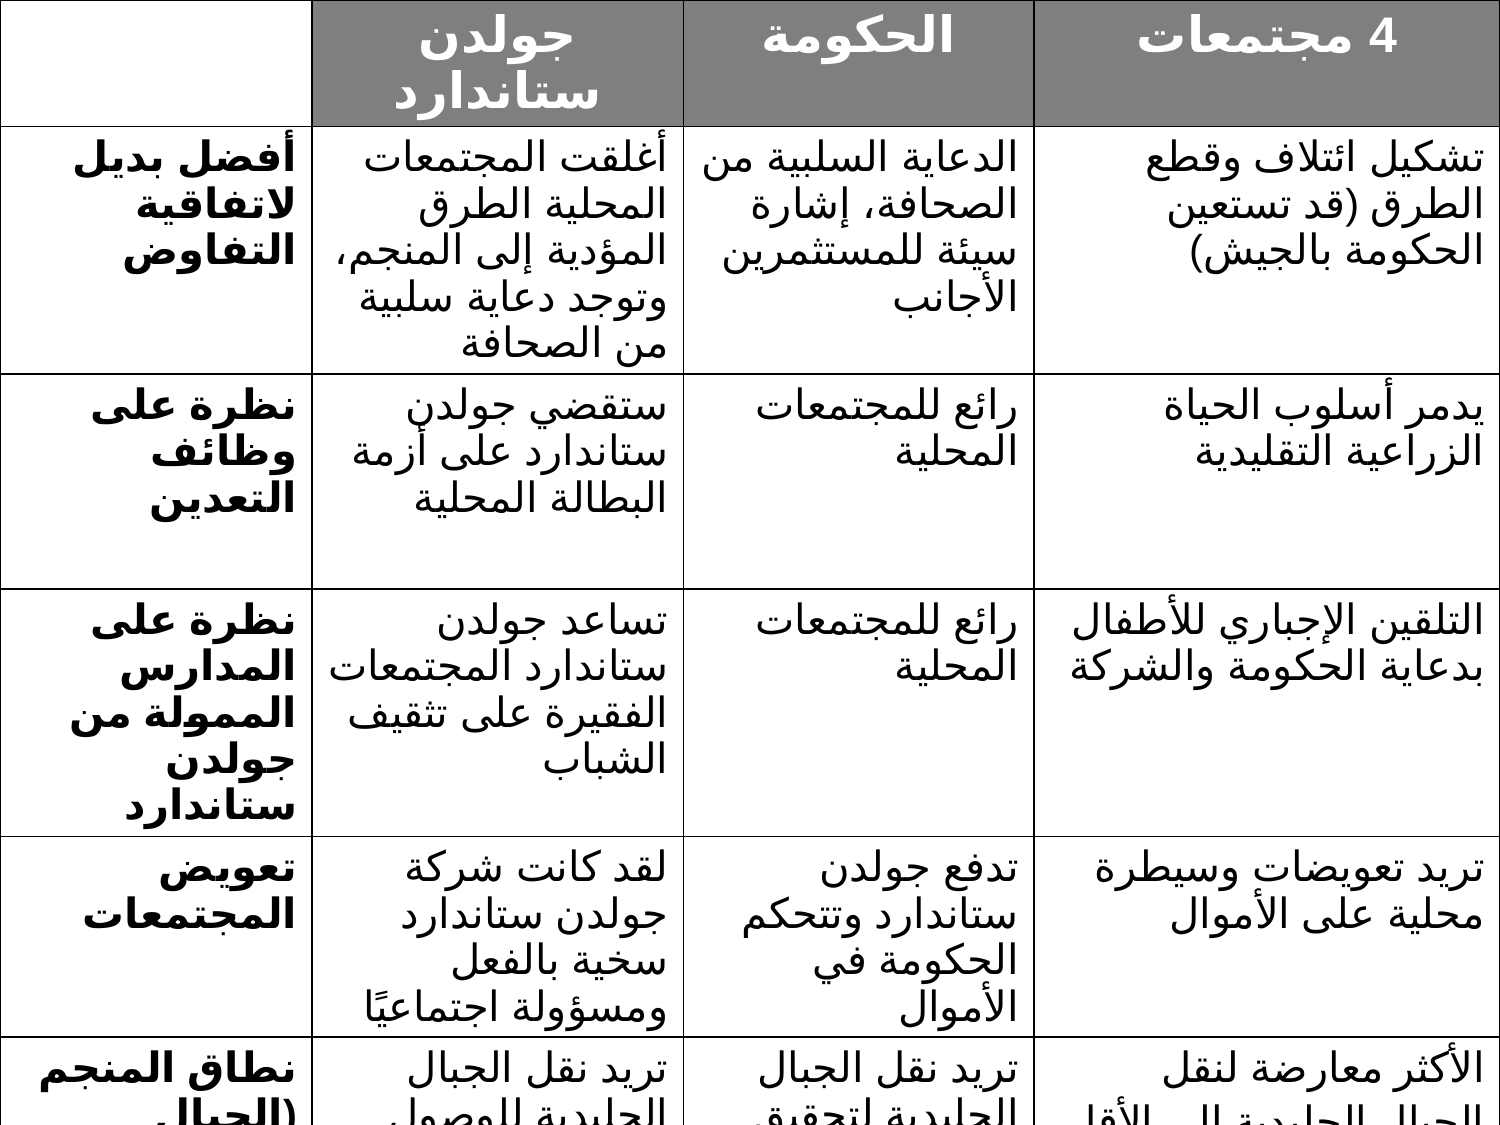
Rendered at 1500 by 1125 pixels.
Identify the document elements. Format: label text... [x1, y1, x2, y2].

table_cell أفضل بديل لاتفاقية التفاوض [1, 127, 311, 373]
table_cell تريد نقل الجبال الجليدية لتحقيق أقصى نسبة من عائدات الحكومة [684, 1038, 1033, 1125]
table_header [1, 1, 311, 126]
table_cell رائع للمجتمعات المحلية [684, 375, 1033, 588]
table_cell رائع للمجتمعات المحلية [684, 590, 1033, 836]
table_header جولدن ستاندارد [313, 1, 683, 126]
table_cell نظرة على المدارس الممولة من جولدن ستاندارد [1, 590, 311, 836]
table_cell تشكيل ائتلاف وقطع الطرق (قد تستعين الحكومة بالجيش) [1035, 127, 1499, 373]
table_header 4 مجتمعات [1035, 1, 1499, 126]
table_cell الدعاية السلبية من الصحافة، إشارة سيئة للمستثمرين الأجانب [684, 127, 1033, 373]
table_cell لقد كانت شركة جولدن ستاندارد سخية بالفعل ومسؤولة اجتماعيًا [313, 837, 683, 1036]
table_cell تدفع جولدن ستاندارد وتتحكم الحكومة في الأموال [684, 837, 1033, 1036]
table_cell تعويض المجتمعات [1, 837, 311, 1036]
table_cell التلقين الإجباري للأطفال بدعاية الحكومة والشركة [1035, 590, 1499, 836]
table_cell تساعد جولدن ستاندارد المجتمعات الفقيرة على تثقيف الشباب [313, 590, 683, 836]
table_cell يدمر أسلوب الحياة الزراعية التقليدية [1035, 375, 1499, 588]
table_cell أغلقت المجتمعات المحلية الطرق المؤدية إلى المنجم، وتوجد دعاية سلبية من الصحافة [313, 127, 683, 373]
table_cell تريد نقل الجبال الجليدية للوصول إلى رواسب الذهب [313, 1038, 683, 1125]
table_cell الأكثر معارضة لنقل الجبال الجليدية إلى الأقل معارضة: فالينويفو، بارايسو، تاتشيتو، ألتو دي لوسيا [1035, 1038, 1499, 1125]
table_cell تريد تعويضات وسيطرة محلية على الأموال [1035, 837, 1499, 1036]
table_header الحكومة [684, 1, 1033, 126]
table_cell نطاق المنجم (الجبال الجليدية المتحركة) [1, 1038, 311, 1125]
table_cell ستقضي جولدن ستاندارد على أزمة البطالة المحلية [313, 375, 683, 588]
table_cell نظرة على وظائف التعدين [1, 375, 311, 588]
